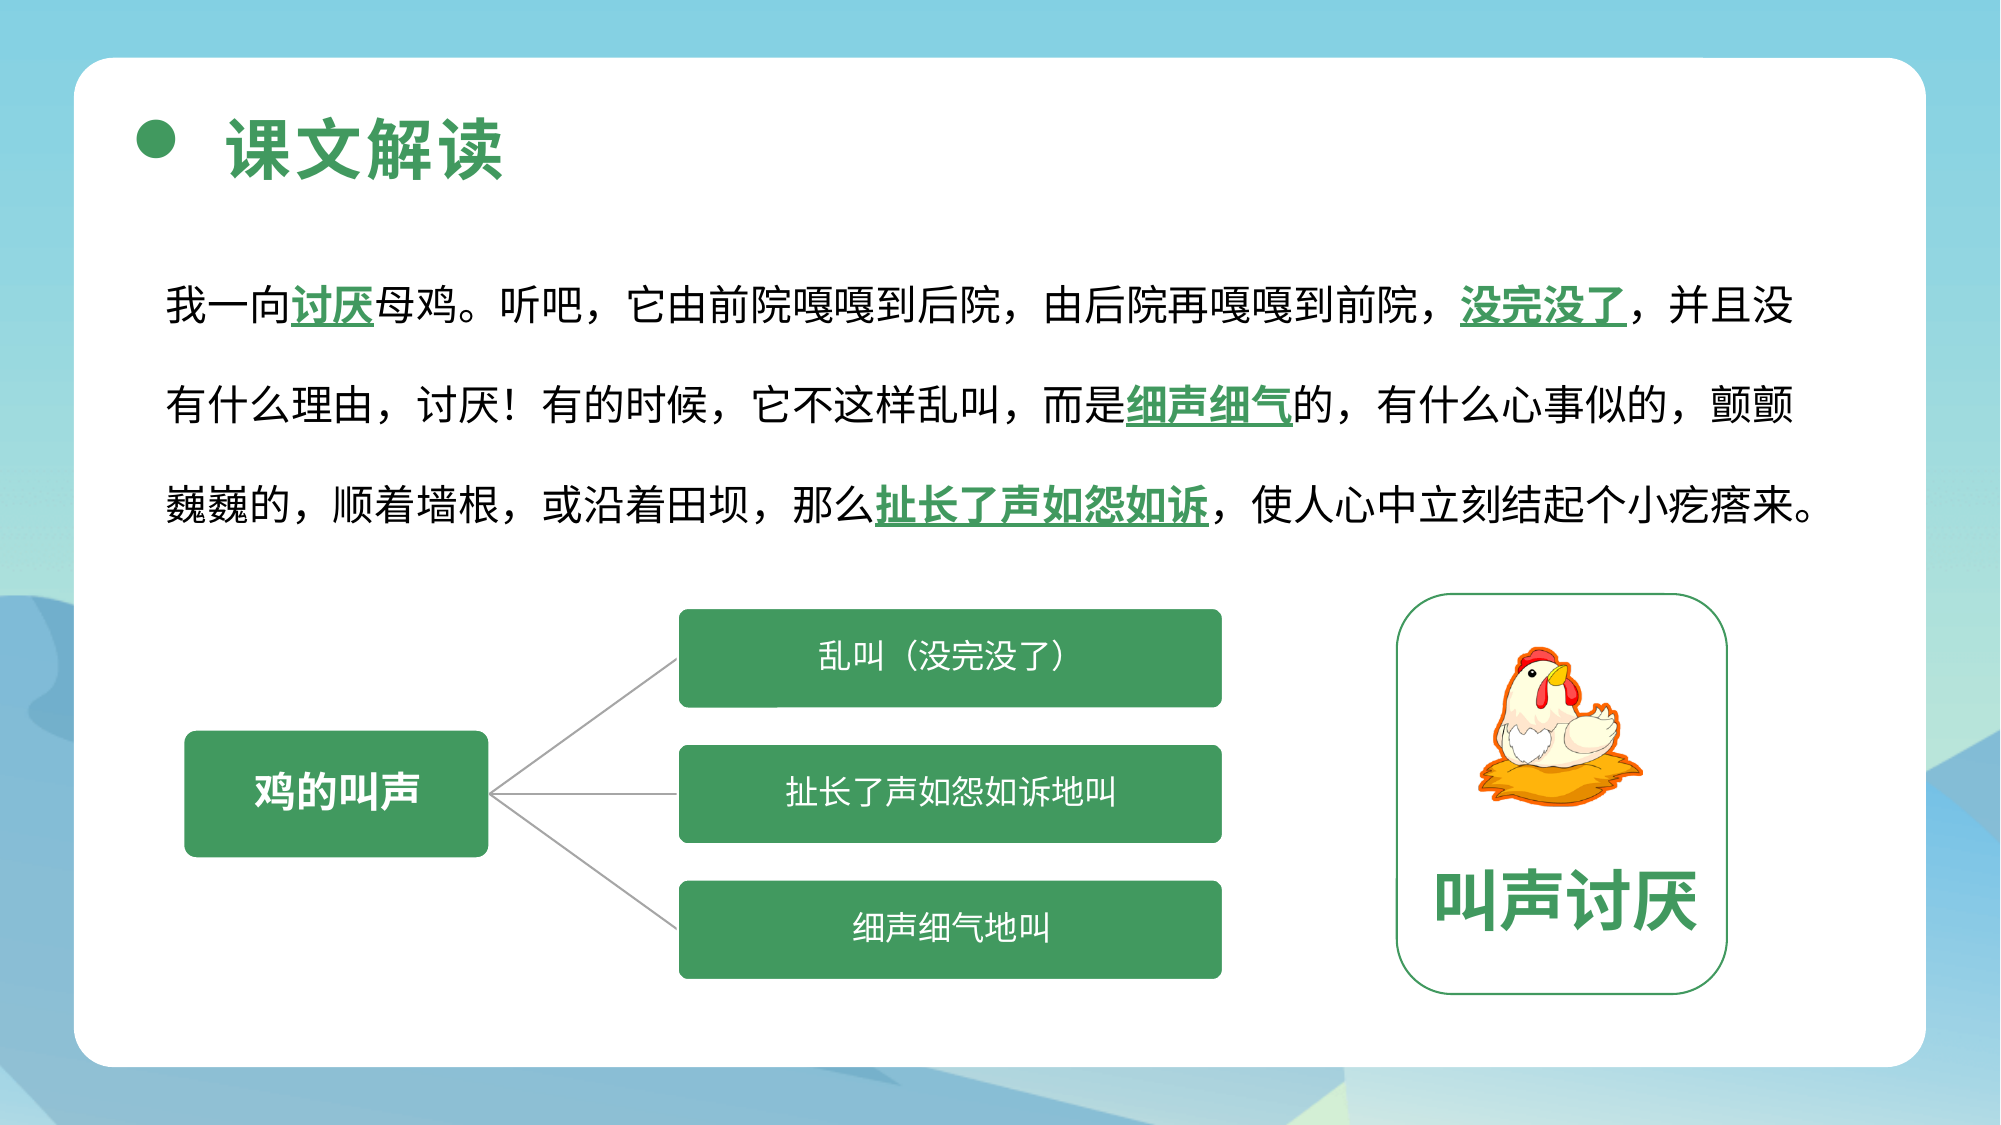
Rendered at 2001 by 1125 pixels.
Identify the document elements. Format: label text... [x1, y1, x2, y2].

text_box 课文解读 [116, 60, 575, 196]
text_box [1396, 594, 1748, 994]
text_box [183, 500, 1223, 1088]
picture [0, 0, 2001, 1125]
text_box 我一向讨厌母鸡。听吧，它由前院嘎嘎到后院，由后院再嘎嘎到前院，没完没了，并且没有什么理由，讨厌！有的时候，它不这样乱叫，而是细声细气的，有什么心事似的，颤颤巍巍的，顺着墙根，或沿着田坝，那么扯长了声如怨如诉，使人心中立刻结起个小疙瘩来。 [150, 220, 1850, 536]
